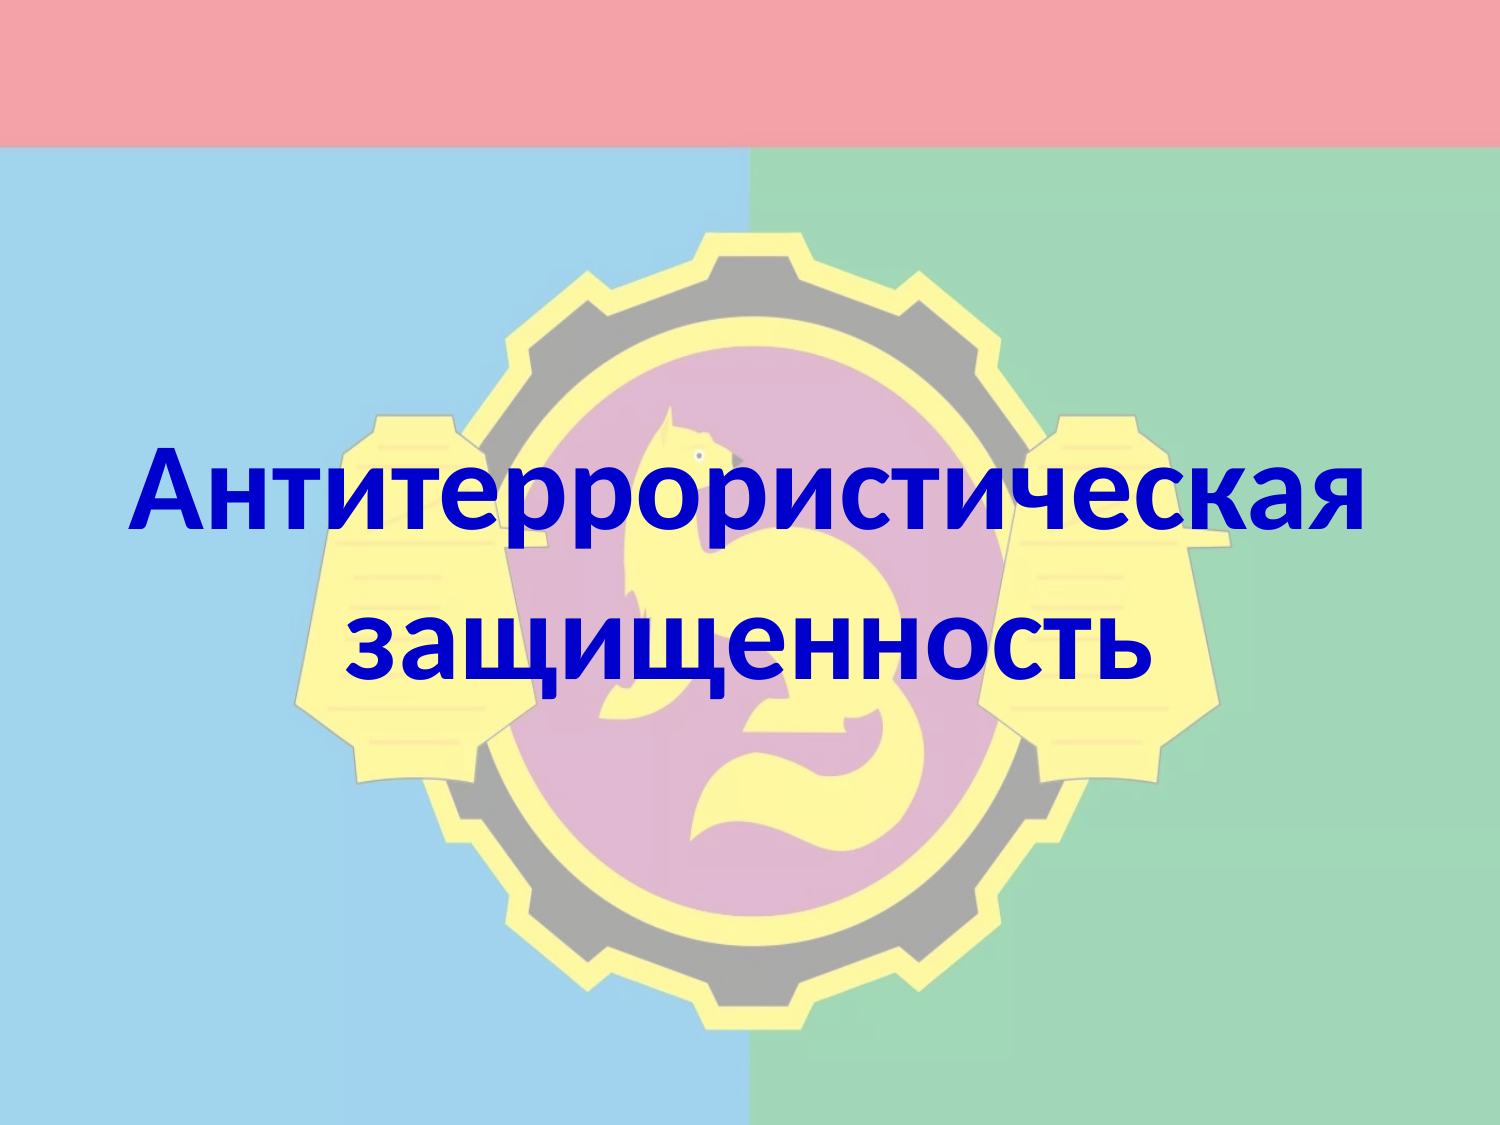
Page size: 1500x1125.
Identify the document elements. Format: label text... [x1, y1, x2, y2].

text_box Антитеррористическая защищенность [0, 397, 1500, 713]
